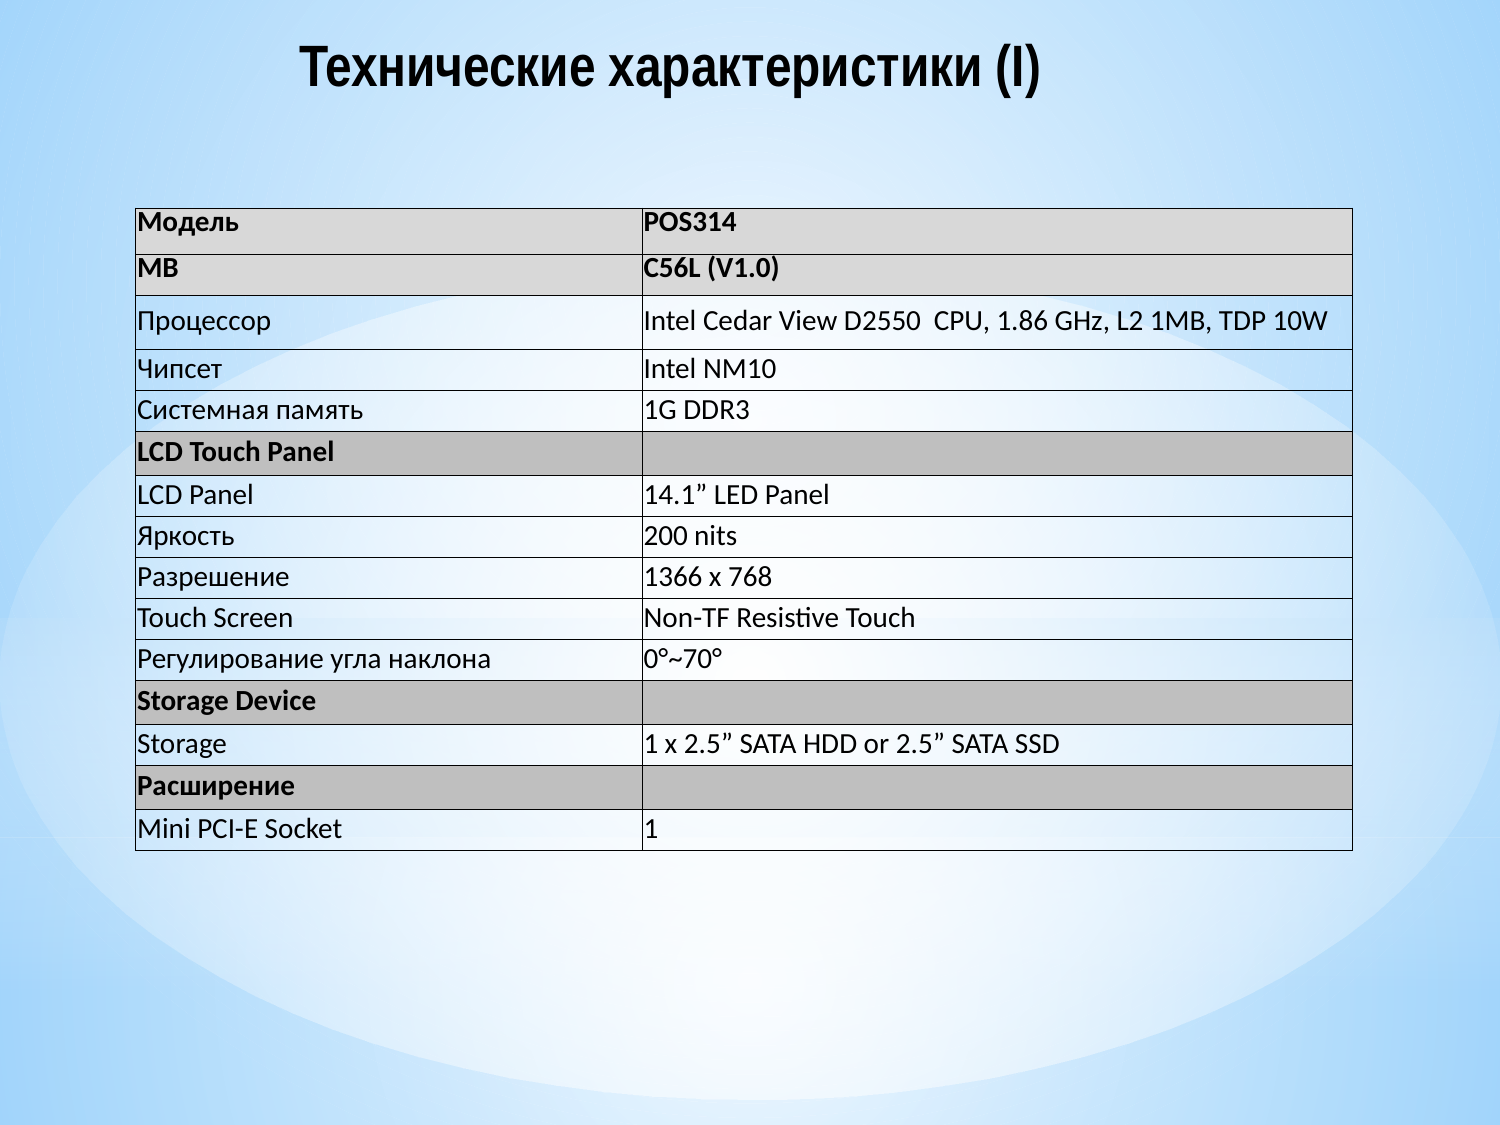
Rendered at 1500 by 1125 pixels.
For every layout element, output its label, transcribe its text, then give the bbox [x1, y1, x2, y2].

table_cell 1366 x 768 [643, 558, 1352, 598]
table_cell C56L (V1.0) [643, 255, 1352, 295]
table_cell Intel Cedar View D2550 CPU, 1.86 GHz, L2 1MB, TDP 10W [643, 296, 1352, 349]
table_cell Разрешение [136, 558, 642, 598]
table_cell LCD Panel [136, 476, 642, 516]
table_cell [643, 681, 1352, 724]
table_cell Яркость [136, 517, 642, 557]
table_cell Расширение [136, 766, 642, 809]
table_cell Touch Screen [136, 599, 642, 639]
table_cell 1 [643, 810, 1352, 850]
table_cell Процессор [136, 296, 642, 349]
table_cell Non-TF Resistive Touch [643, 599, 1352, 639]
table_cell [643, 432, 1352, 475]
table_cell 1G DDR3 [643, 391, 1352, 431]
text_box Технические характеристики (I) [141, 21, 1199, 106]
table_cell 0°~70° [643, 640, 1352, 680]
table_cell Mini PCI-E Socket [136, 810, 642, 850]
table_cell 1 x 2.5” SATA HDD or 2.5” SATA SSD [643, 725, 1352, 765]
table_header POS314 [643, 209, 1352, 254]
table_cell MB [136, 255, 642, 295]
table_cell Intel NM10 [643, 350, 1352, 390]
table_cell LCD Touch Panel [136, 432, 642, 475]
table_cell 14.1” LED Panel [643, 476, 1352, 516]
table_cell Системная память [136, 391, 642, 431]
table_cell Регулирование угла наклона [136, 640, 642, 680]
table_cell 200 nits [643, 517, 1352, 557]
table_cell Storage [136, 725, 642, 765]
table_header Модель [136, 209, 642, 254]
table_cell [643, 766, 1352, 809]
table_cell Чипсет [136, 350, 642, 390]
table_cell Storage Device [136, 681, 642, 724]
